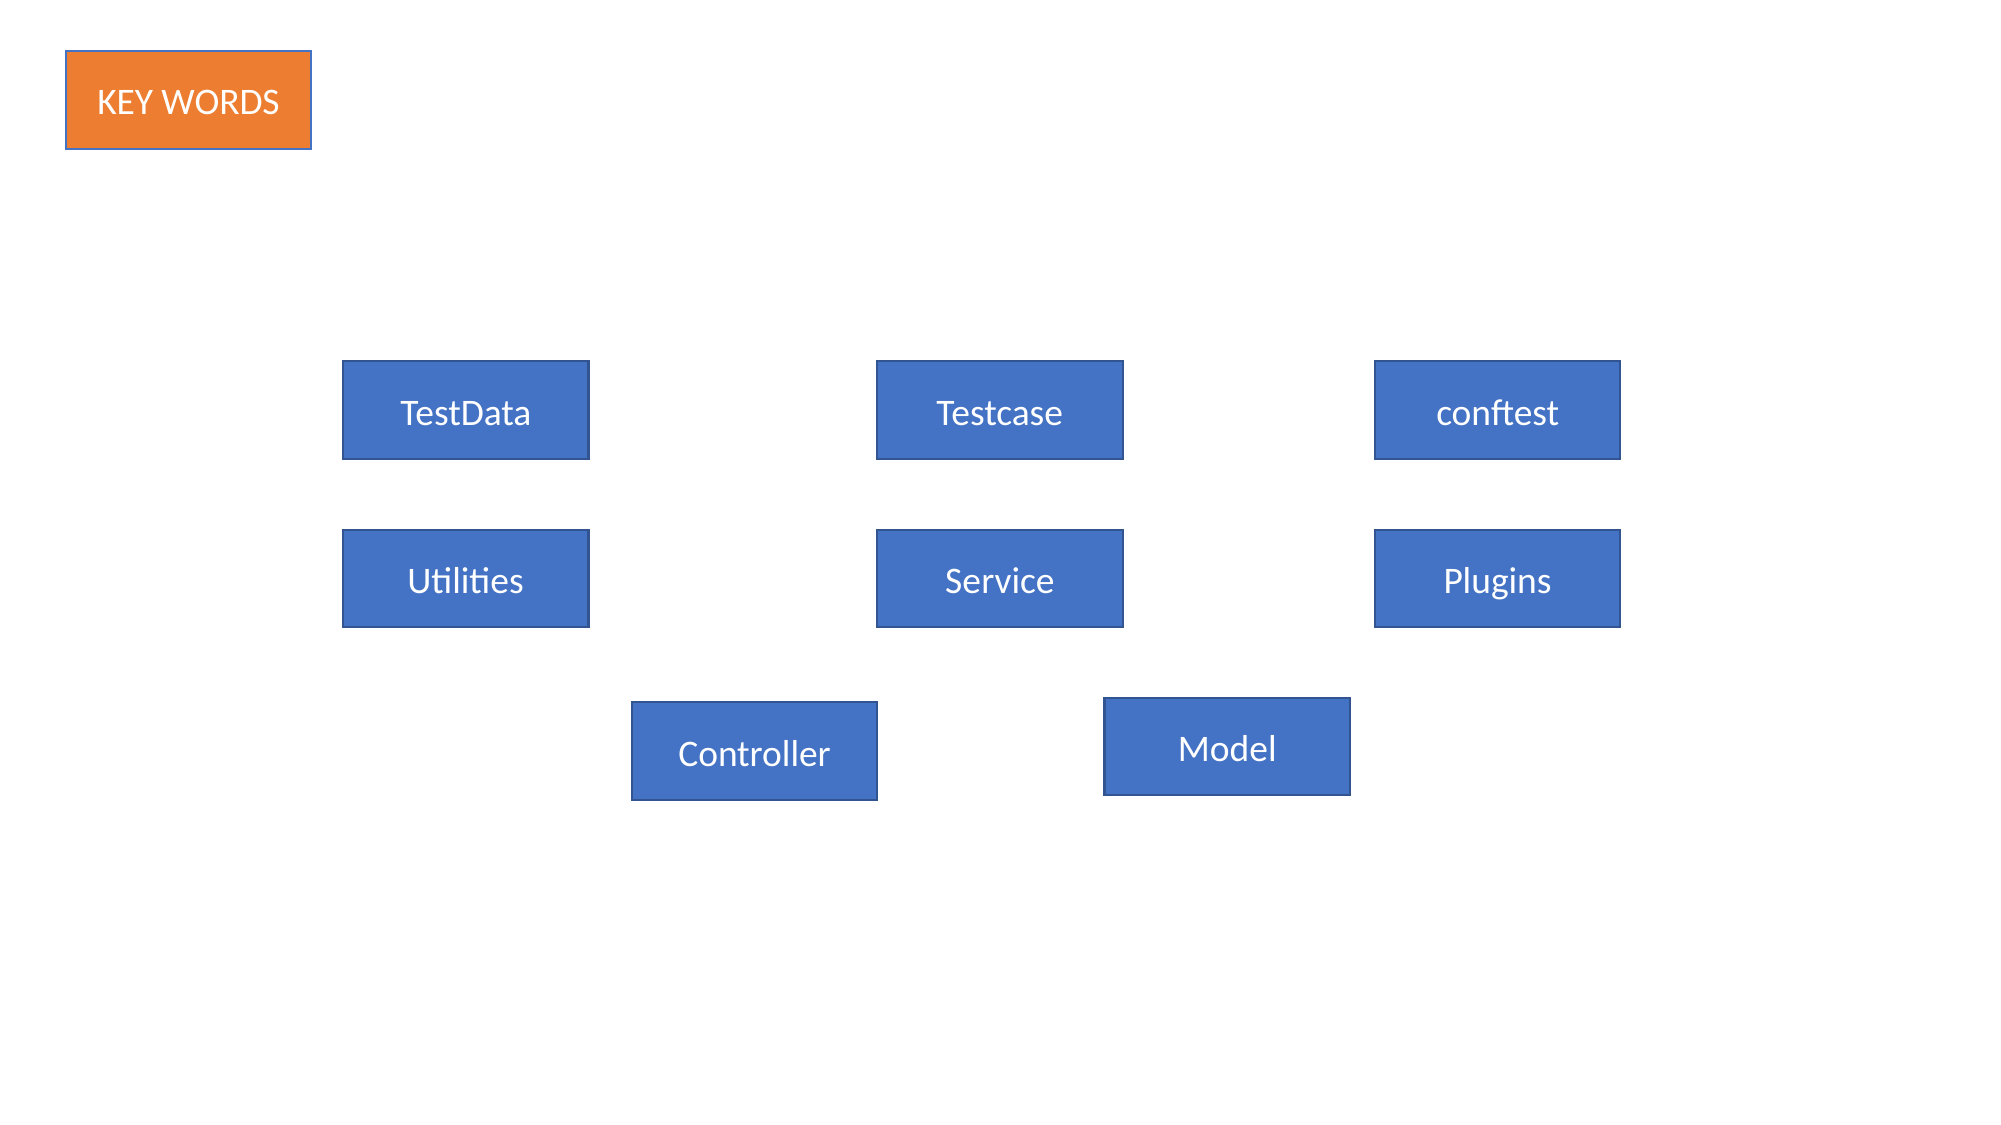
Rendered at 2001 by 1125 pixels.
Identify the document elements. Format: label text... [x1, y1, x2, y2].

text_box Plugins [1374, 529, 1621, 628]
text_box Utilities [342, 529, 590, 628]
text_box Model [1103, 697, 1351, 796]
text_box TestData [342, 360, 590, 460]
text_box KEY WORDS [65, 50, 312, 150]
text_box Controller [631, 701, 878, 801]
text_box conftest [1374, 360, 1621, 460]
text_box Service [876, 529, 1124, 628]
text_box Testcase [876, 360, 1124, 460]
